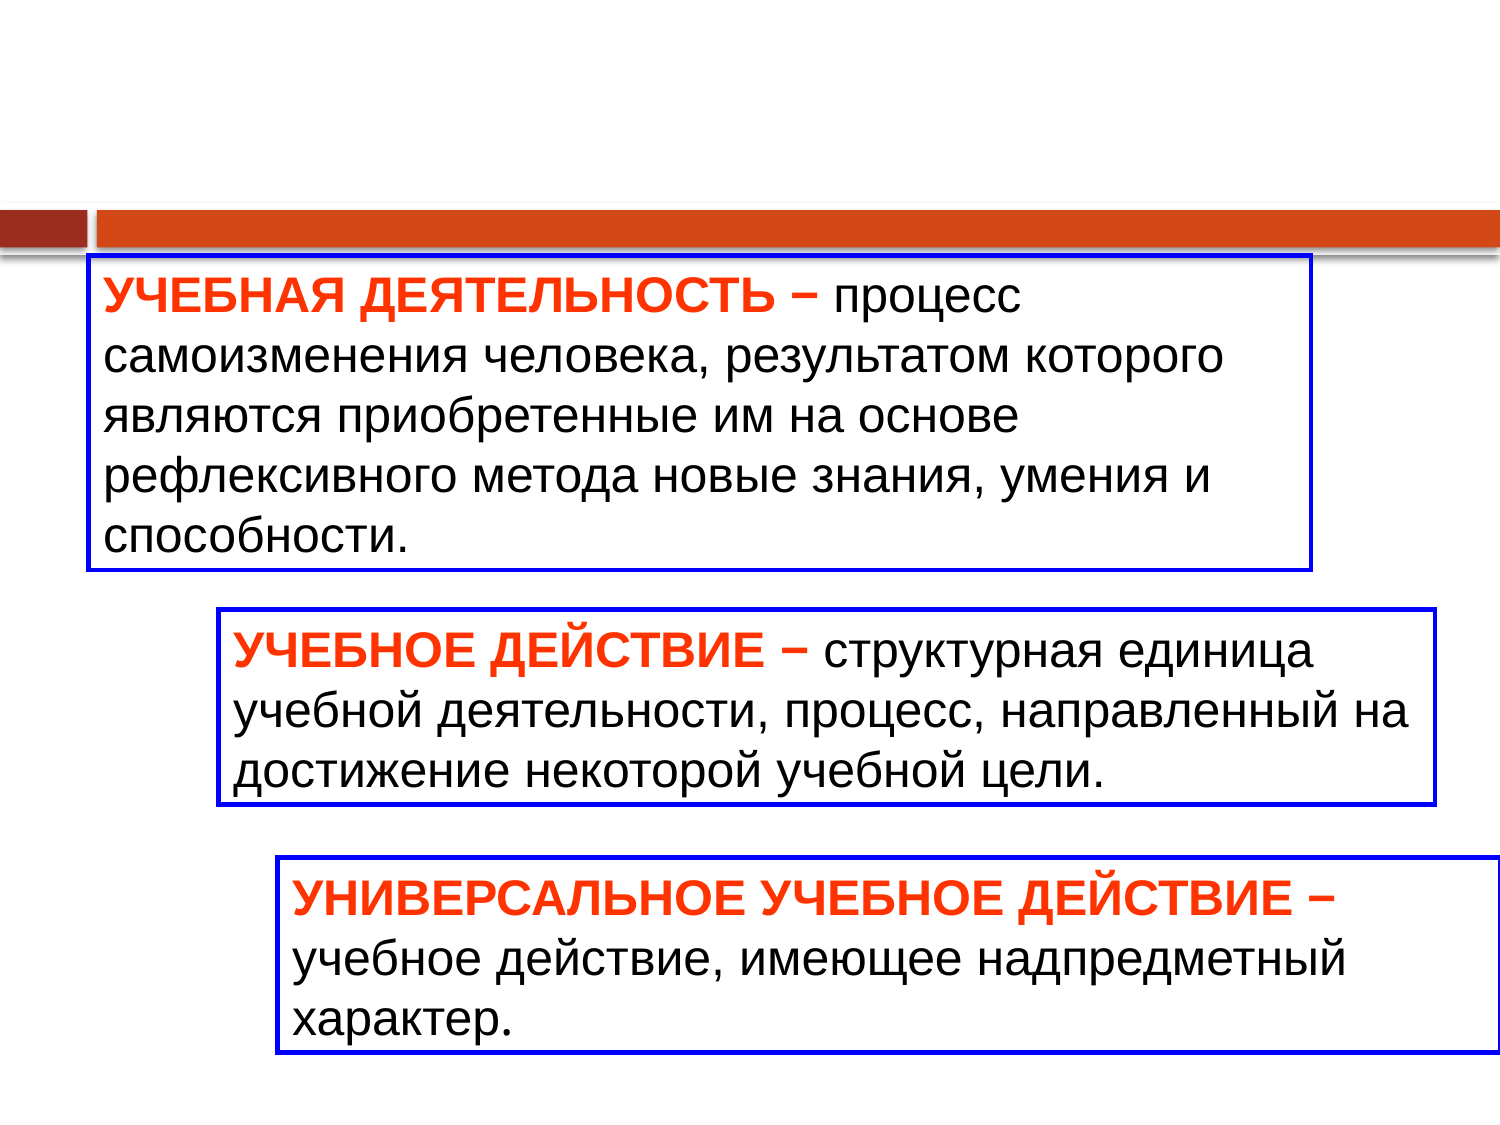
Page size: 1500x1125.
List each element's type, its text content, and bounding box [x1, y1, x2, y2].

text_box УЧЕБНОЕ ДЕЙСТВИЕ − структурная единица учебной деятельности, процесс, направленный на достижение некоторой учебной цели. [218, 609, 1435, 805]
text_box УЧЕБНАЯ ДЕЯТЕЛЬНОСТЬ − процесс самоизменения человека, результатом которого являются приобретенные им на основе рефлексивного метода новые знания, умения и способности. [88, 255, 1312, 571]
text_box УНИВЕРСАЛЬНОЕ УЧЕБНОЕ ДЕЙСТВИЕ − учебное действие, имеющее надпредметный характер. [277, 857, 1500, 1053]
